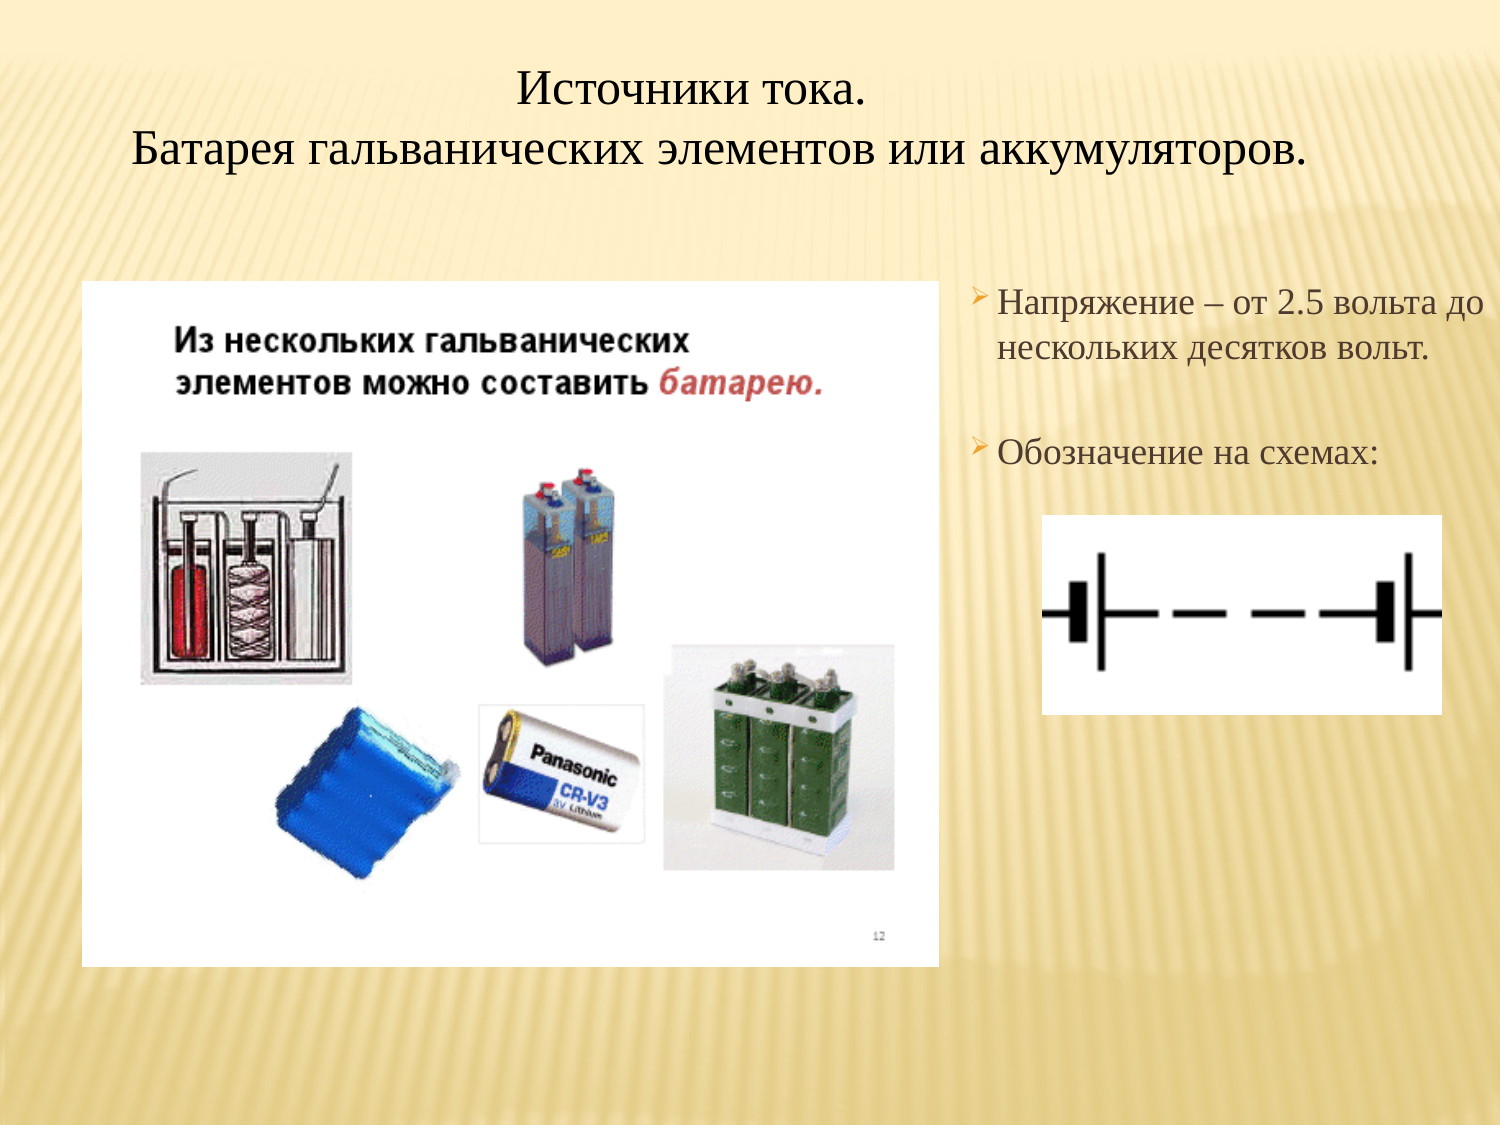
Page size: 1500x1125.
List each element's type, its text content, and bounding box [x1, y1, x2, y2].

title [87, 887, 1500, 1033]
list Источники тока. Батарея гальванических элементов или аккумуляторов. [0, 46, 1384, 215]
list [81, 280, 939, 968]
list Напряжение – от 2.5 вольта до нескольких десятков вольт. Обозначение на схемах: [925, 269, 1500, 739]
picture [1042, 515, 1442, 716]
